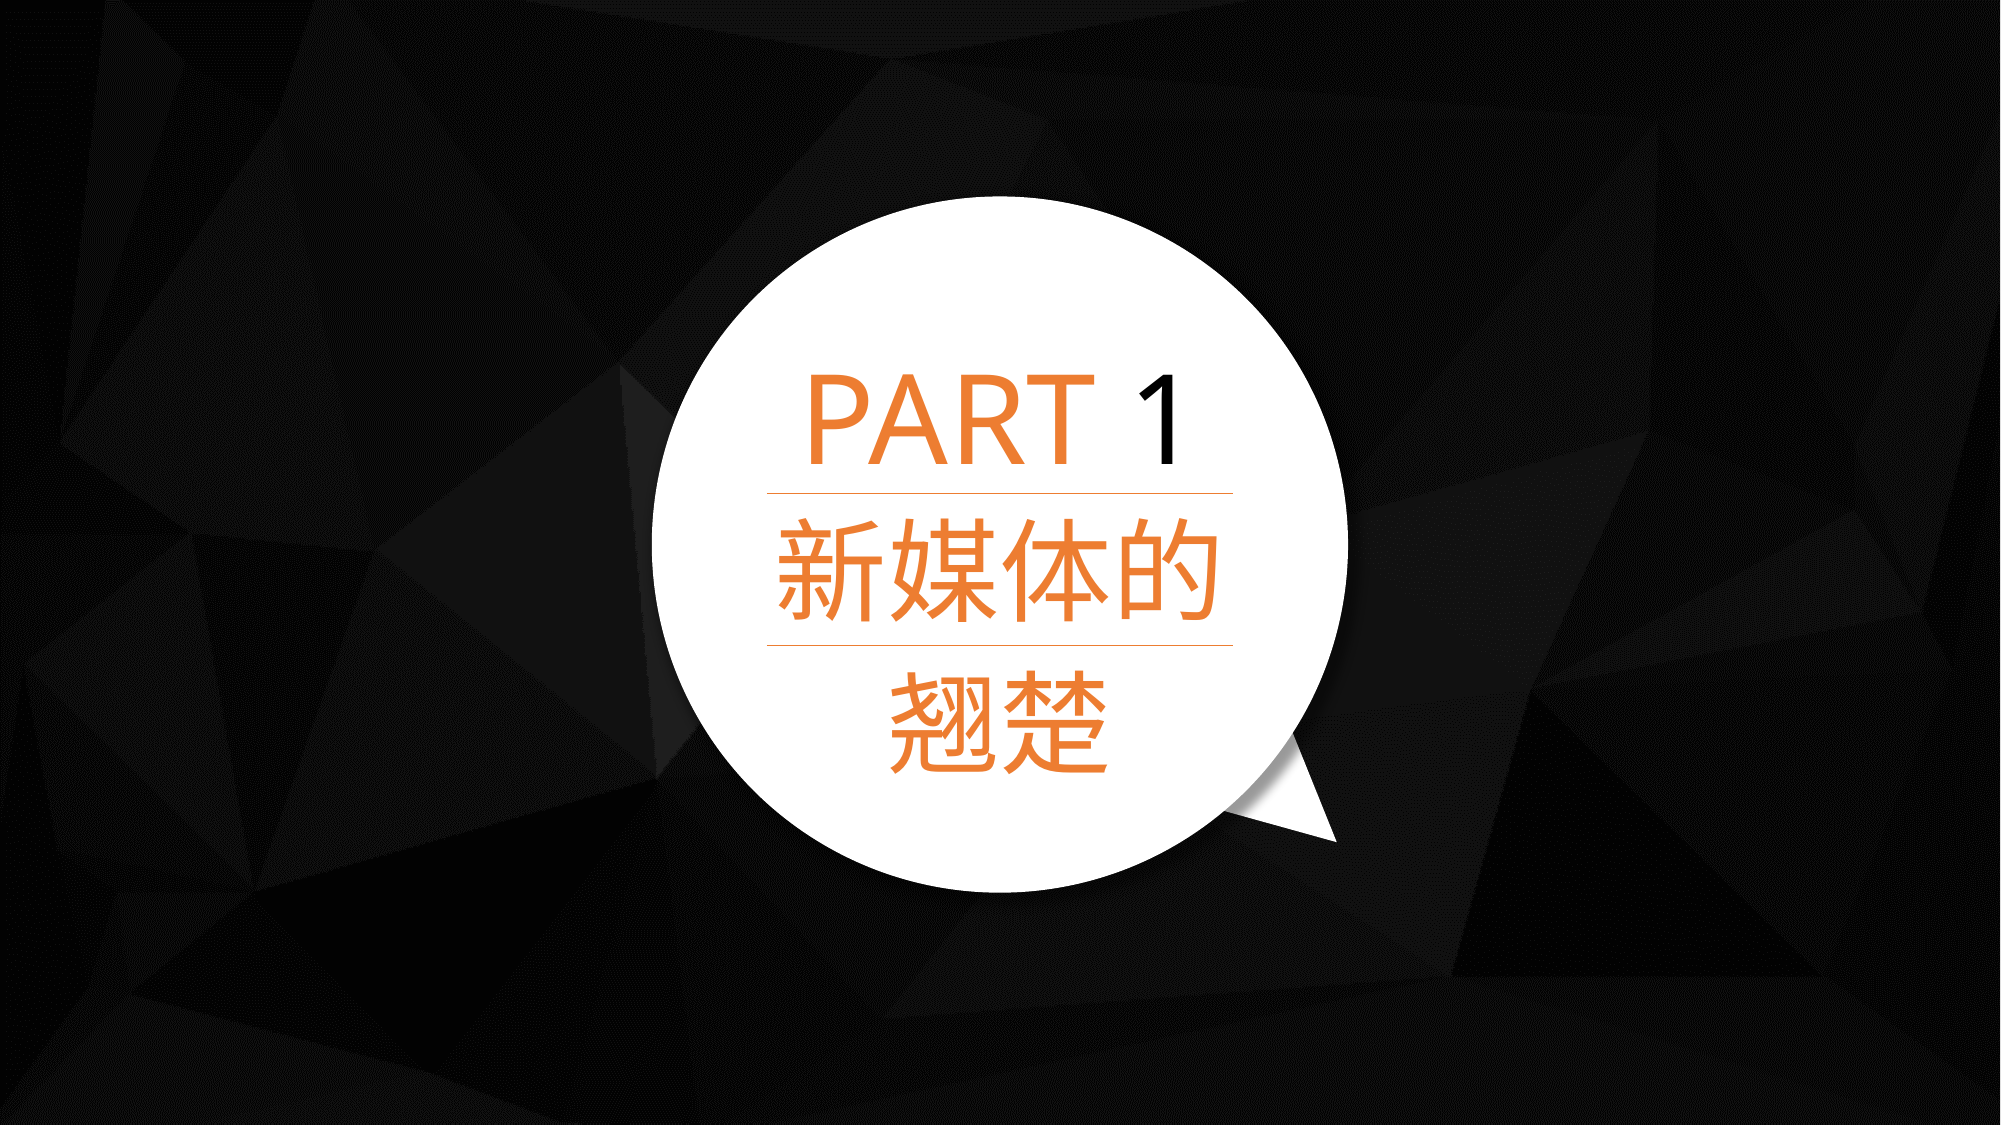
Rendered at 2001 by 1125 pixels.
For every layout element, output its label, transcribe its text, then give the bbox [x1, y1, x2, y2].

text_box PART 1 [784, 332, 1216, 493]
picture [0, 0, 2001, 1125]
text_box 翘楚 [872, 646, 1128, 795]
text_box [650, 195, 1350, 894]
text_box [1250, 758, 1339, 844]
text_box 新媒体的 [760, 493, 1240, 644]
